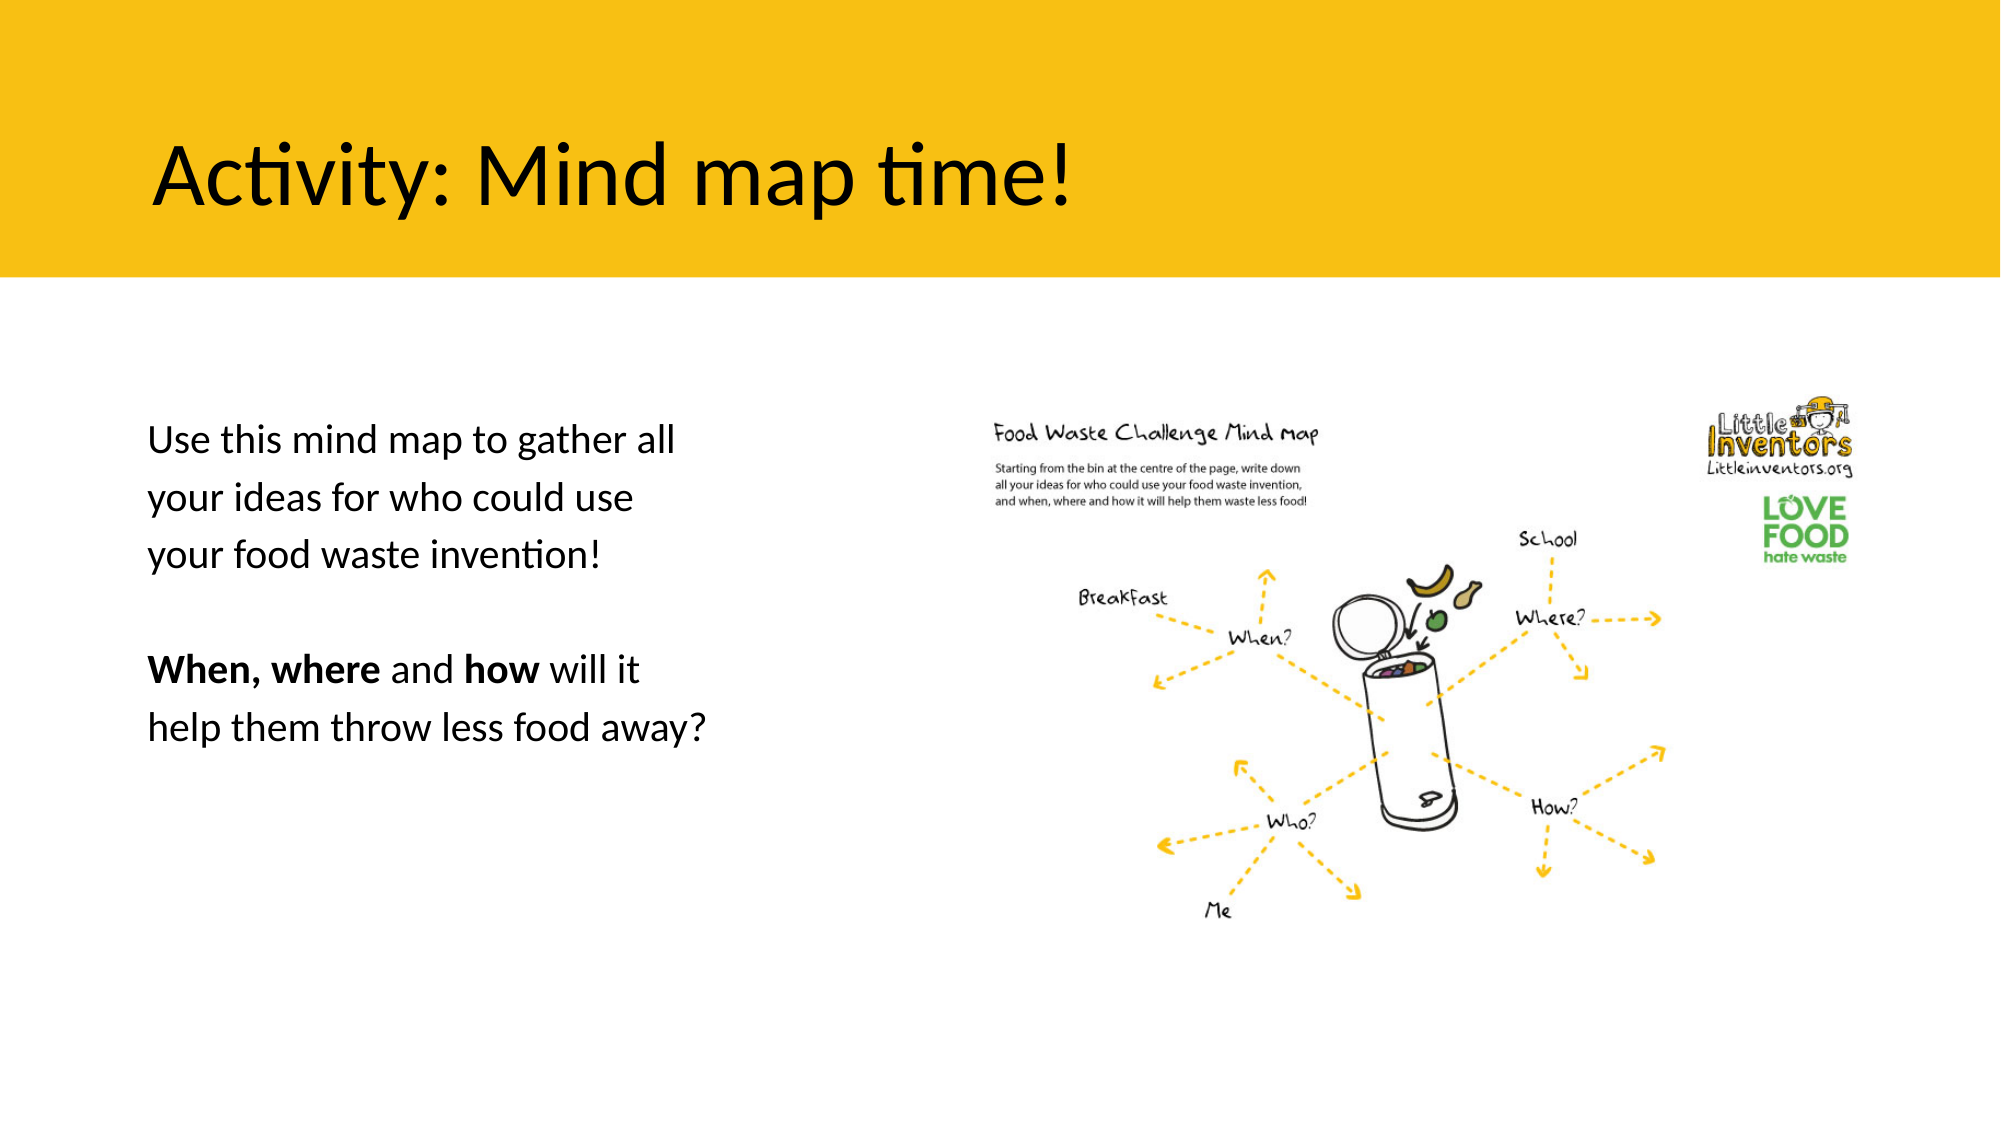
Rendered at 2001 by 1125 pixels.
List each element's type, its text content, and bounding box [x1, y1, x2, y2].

picture [956, 368, 1878, 1020]
text_box Use this mind map to gather all your ideas for who could use your food waste invention! When, where and how will it help them throw less food away? [132, 389, 727, 950]
title Activity: Mind map time! [137, 59, 1863, 278]
